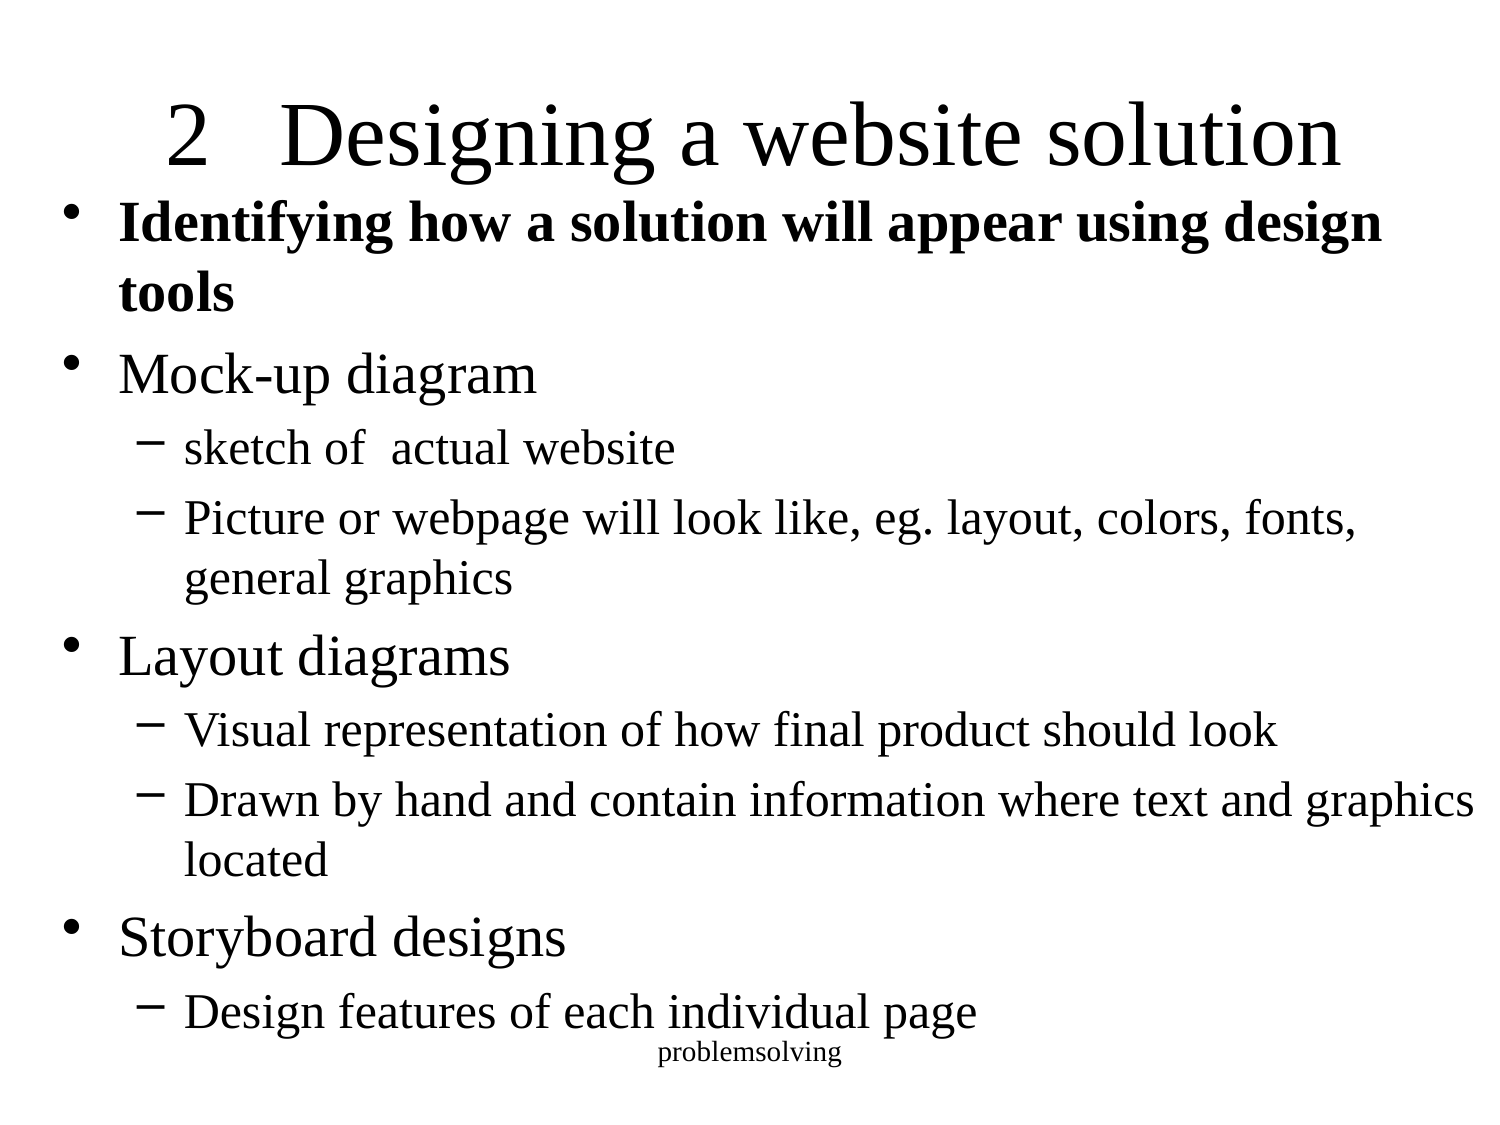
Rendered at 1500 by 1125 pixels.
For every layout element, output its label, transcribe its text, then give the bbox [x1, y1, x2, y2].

title 2 Designing a website solution [116, 34, 1393, 175]
list Identifying how a solution will appear using design tools Mock-up diagram sketch of actual website Picture or webpage will look like, eg. layout, colors, fonts, general graphics Layout diagrams Visual representation of how final product should look Drawn by hand and contain information where text and graphics located Storyboard designs Design features of each individual page [46, 175, 1500, 1125]
